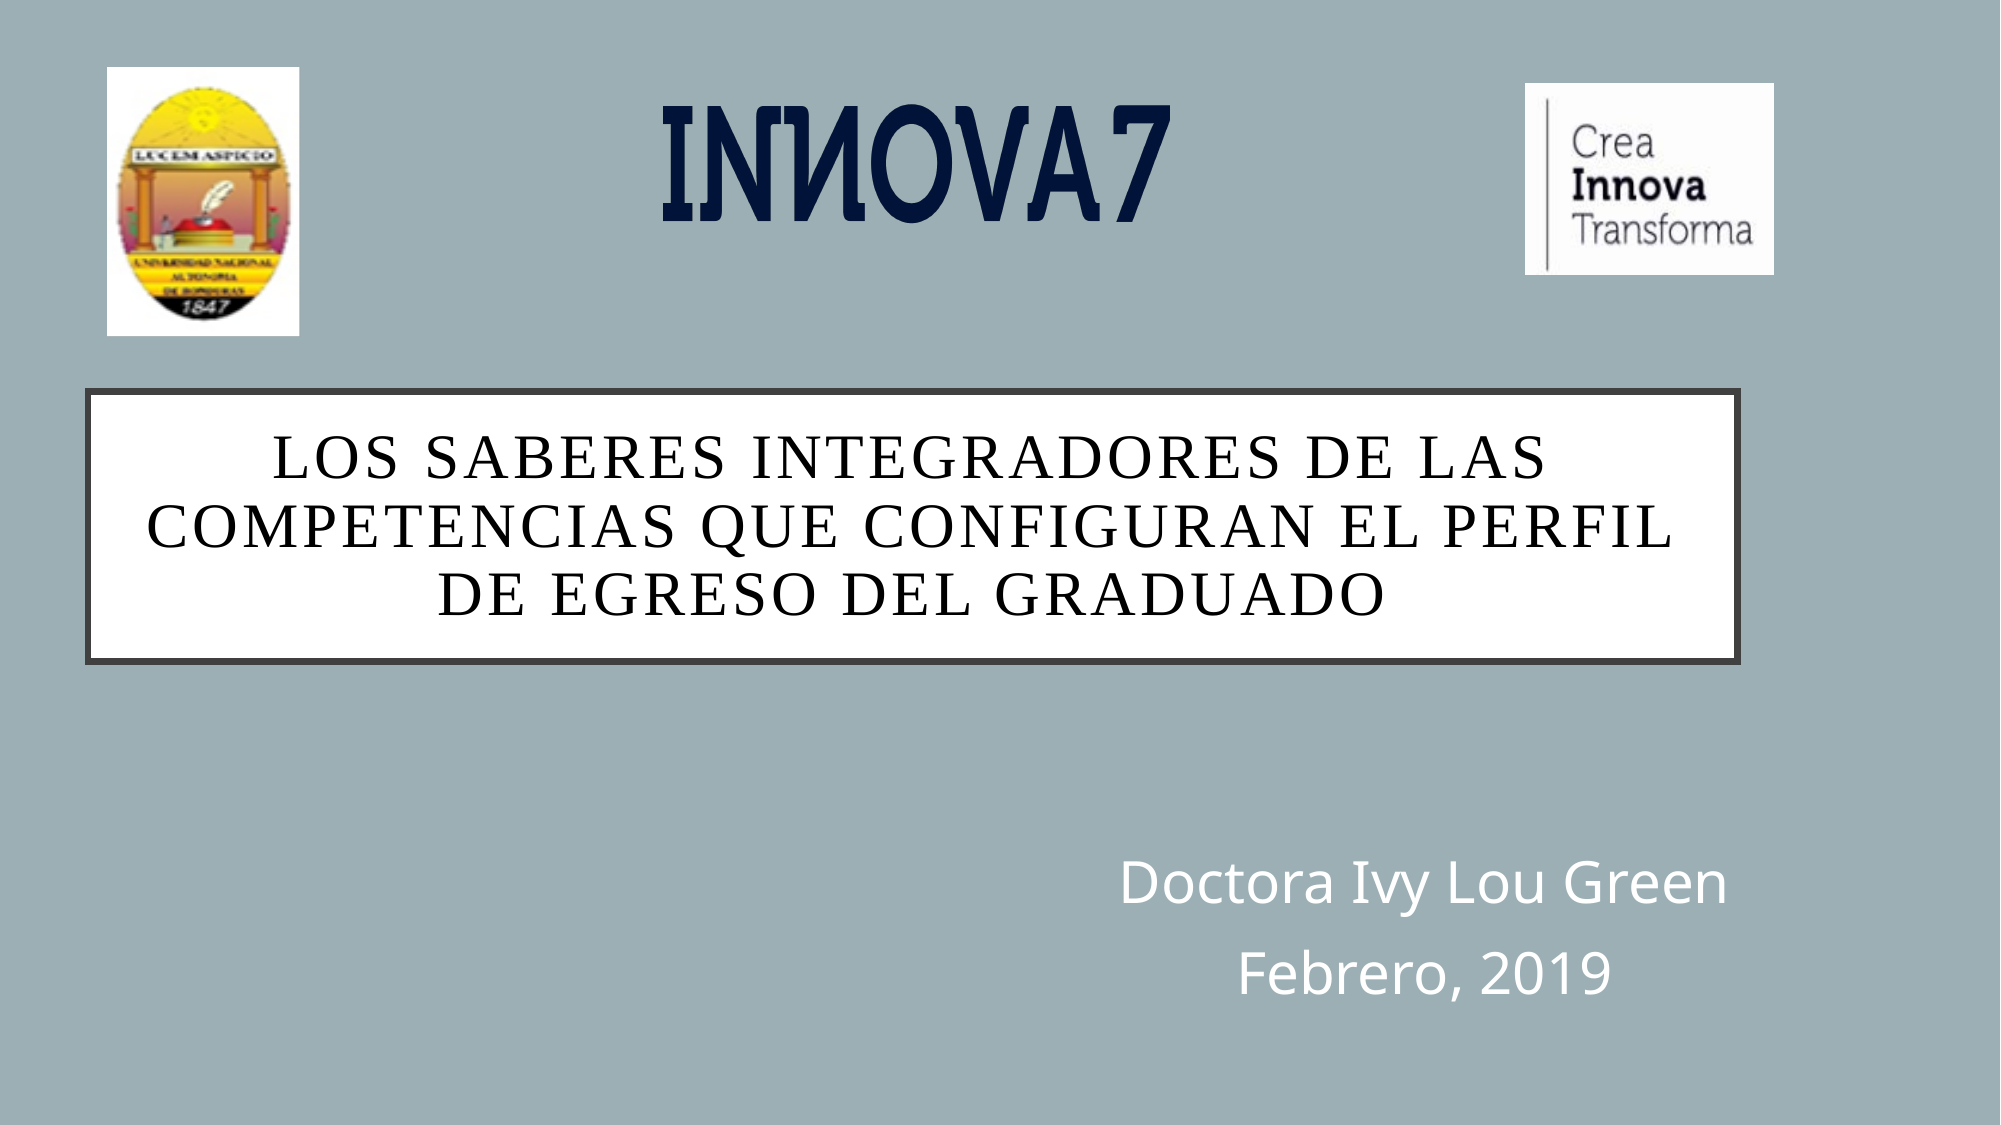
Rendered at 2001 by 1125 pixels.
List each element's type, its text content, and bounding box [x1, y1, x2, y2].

subtitle Doctora Ivy Lou Green Febrero, 2019 [1065, 837, 1784, 1042]
picture [1525, 83, 1774, 275]
title Los saberes integradores de las Competencias QUE CONFIGURAN el Perfil de Egreso del graduado [85, 388, 1741, 665]
picture [107, 67, 303, 340]
picture [640, 67, 1188, 251]
